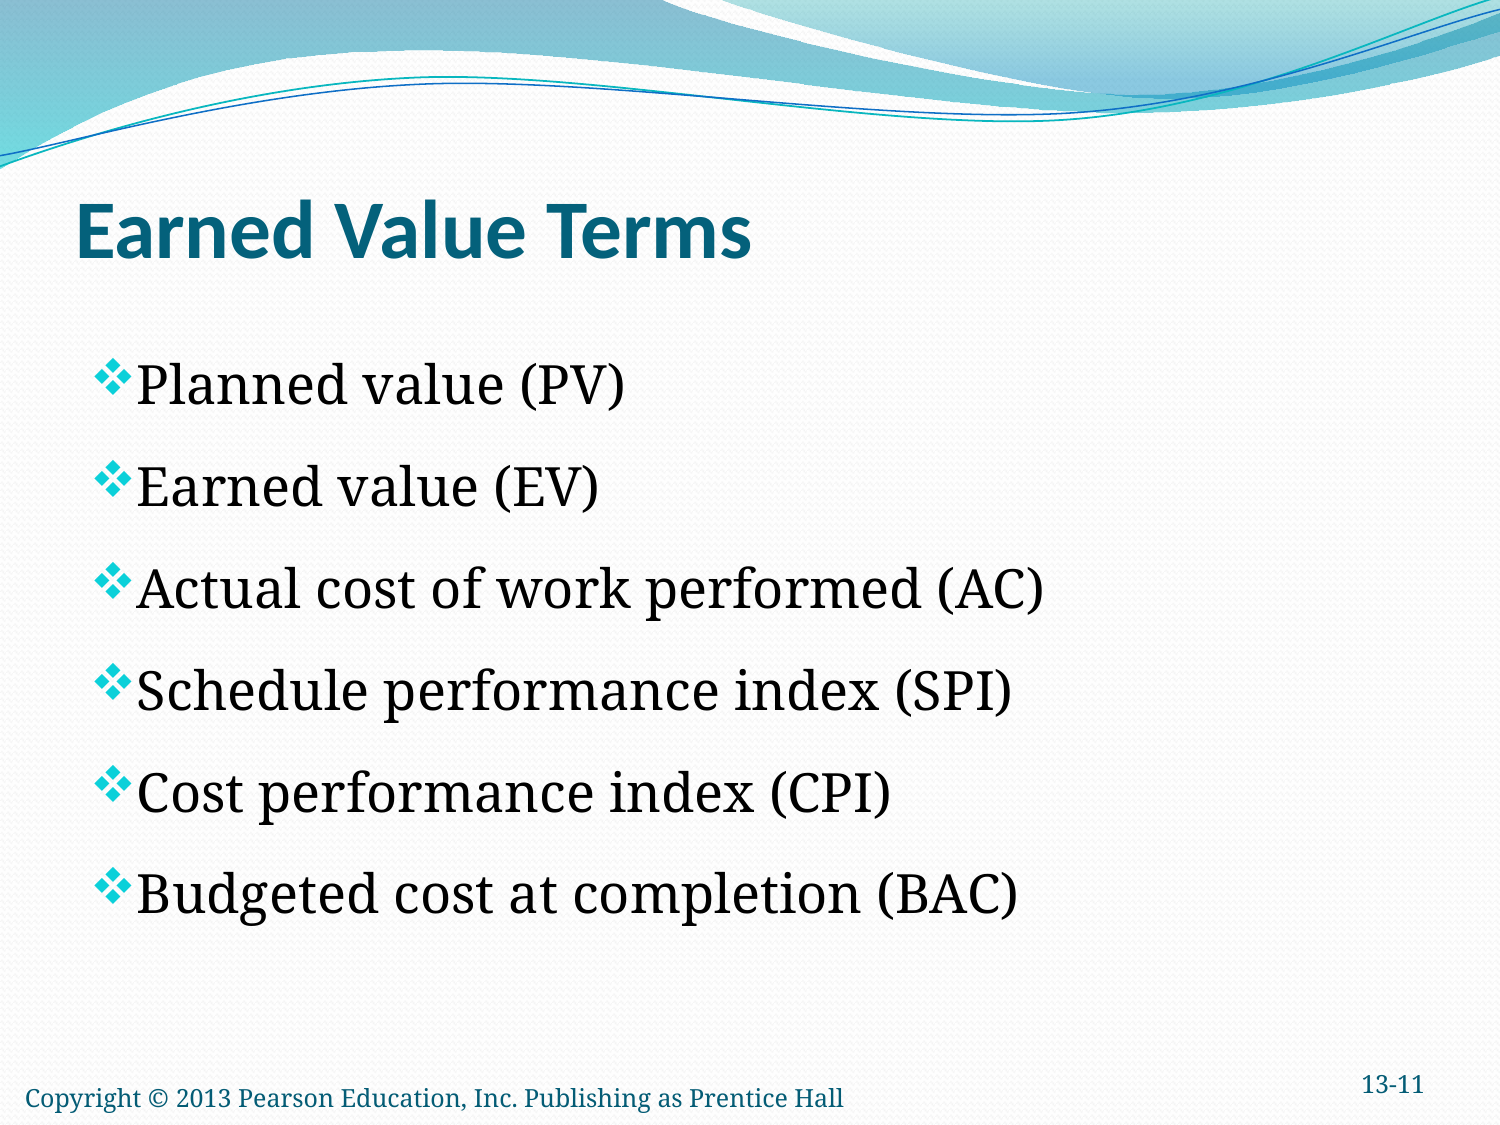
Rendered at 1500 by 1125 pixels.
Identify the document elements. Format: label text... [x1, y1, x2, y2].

list Planned value (PV) Earned value (EV) Actual cost of work performed (AC) Schedule performance index (SPI) Cost performance index (CPI) Budgeted cost at completion (BAC) [74, 317, 1426, 1038]
slide_number 13-11 [1299, 1042, 1425, 1103]
title Earned Value Terms [74, 87, 1426, 276]
